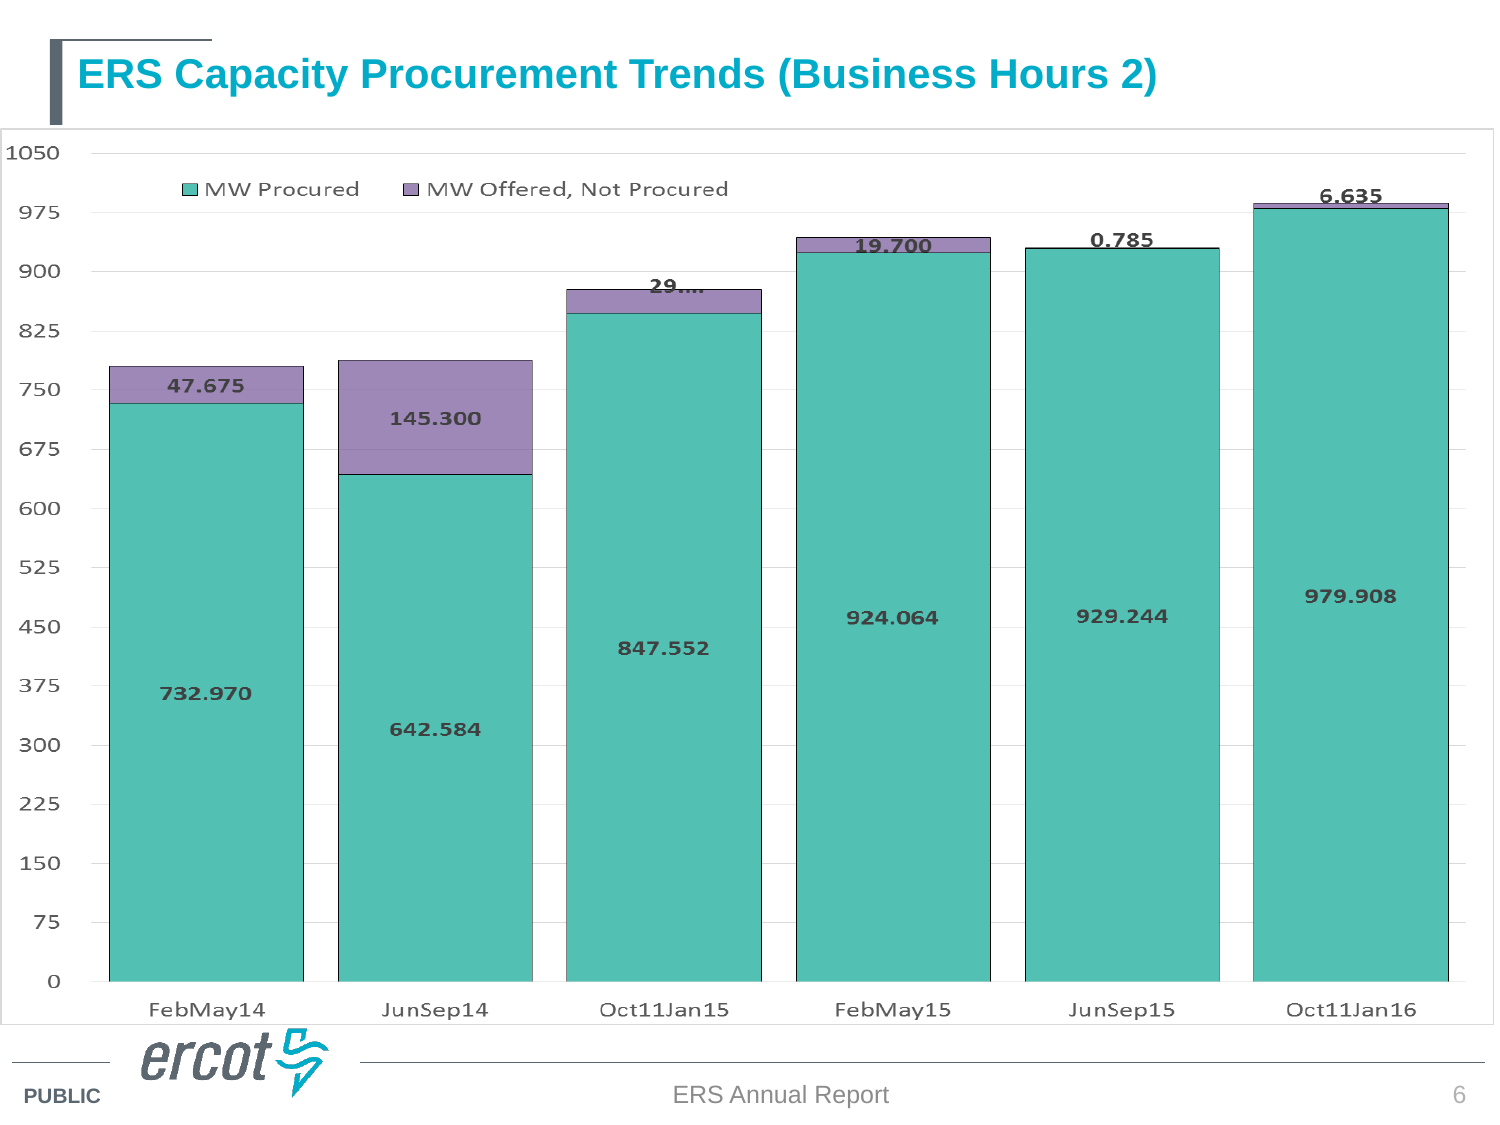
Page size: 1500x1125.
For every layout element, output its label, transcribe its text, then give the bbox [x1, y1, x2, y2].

footer ERS Annual Report [450, 1074, 1113, 1113]
picture [0, 128, 1494, 1100]
slide_number 6 [1437, 1076, 1475, 1112]
title ERS Capacity Procurement Trends (Business Hours 2) [62, 39, 1450, 128]
